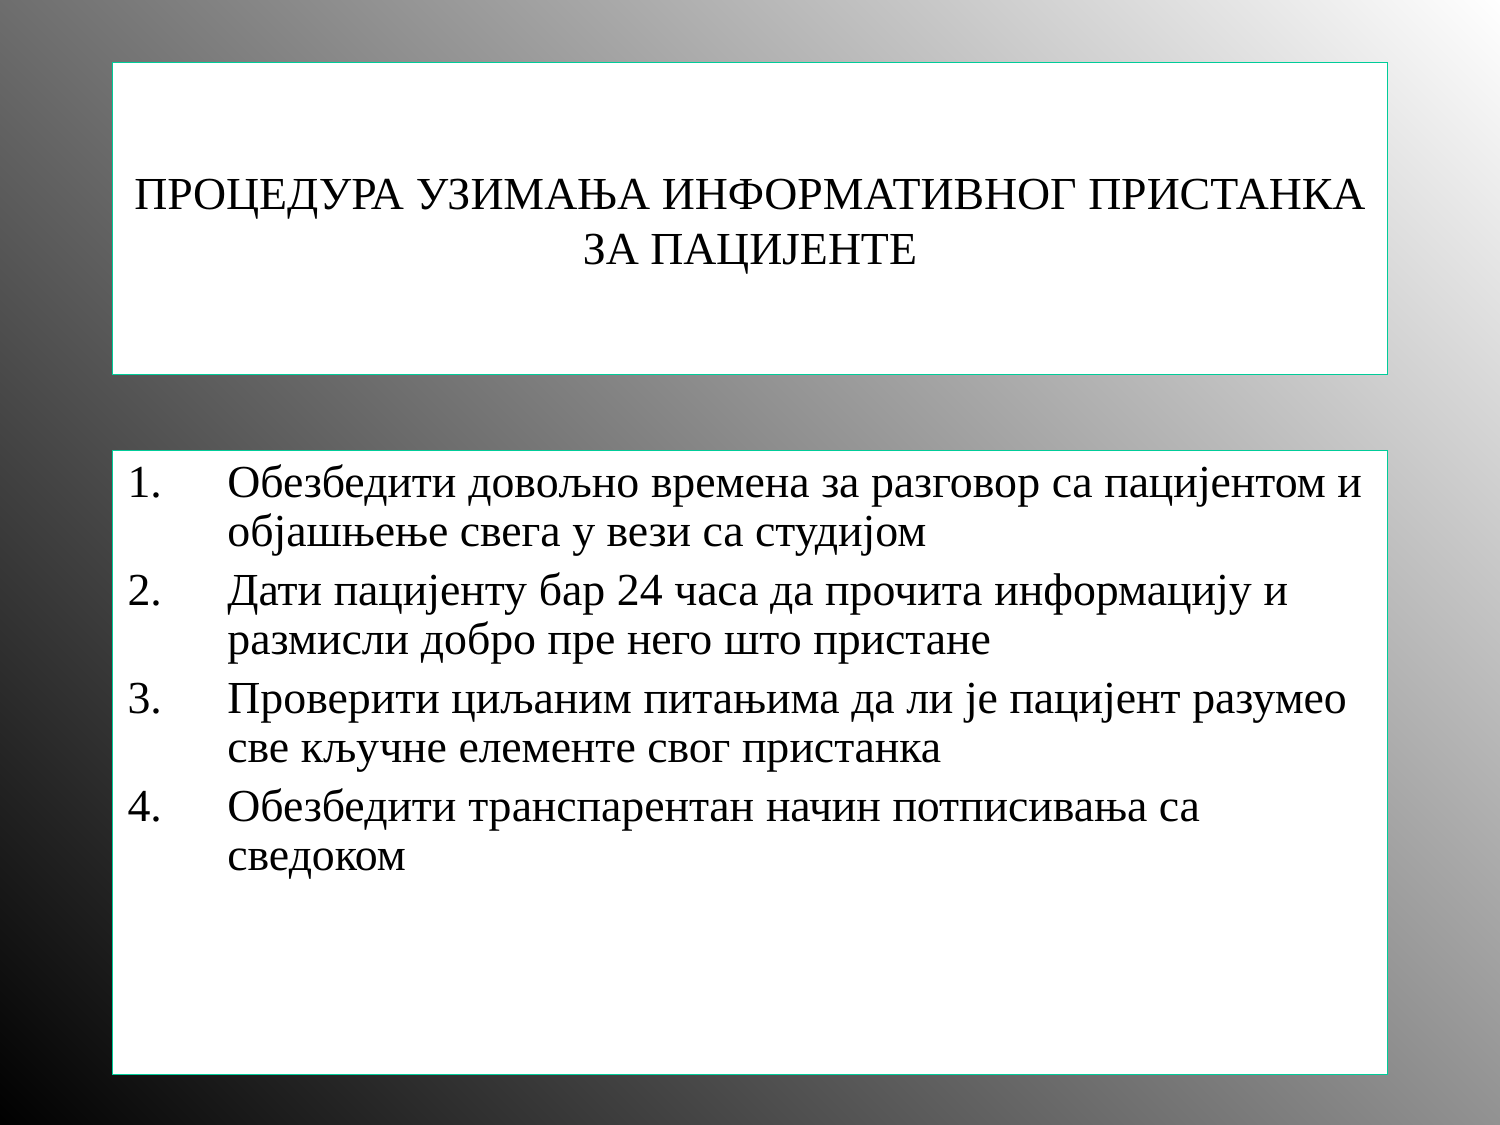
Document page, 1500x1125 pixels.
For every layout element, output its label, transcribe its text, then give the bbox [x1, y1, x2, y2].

title ПРОЦЕДУРА УЗИМАЊА ИНФОРМАТИВНОГ ПРИСТАНКА ЗА ПАЦИЈЕНТЕ [112, 62, 1388, 375]
list Обезбедити довољно времена за разговор са пацијентом и објашњење свега у вези са студијом Дати пацијенту бар 24 часа да прочита информацију и размисли добро пре него што пристане Проверити циљаним питањима да ли је пацијент разумео све кључне елементе свог пристанка Обезбедити транспарентан начин потписивања са сведоком [112, 450, 1388, 1075]
